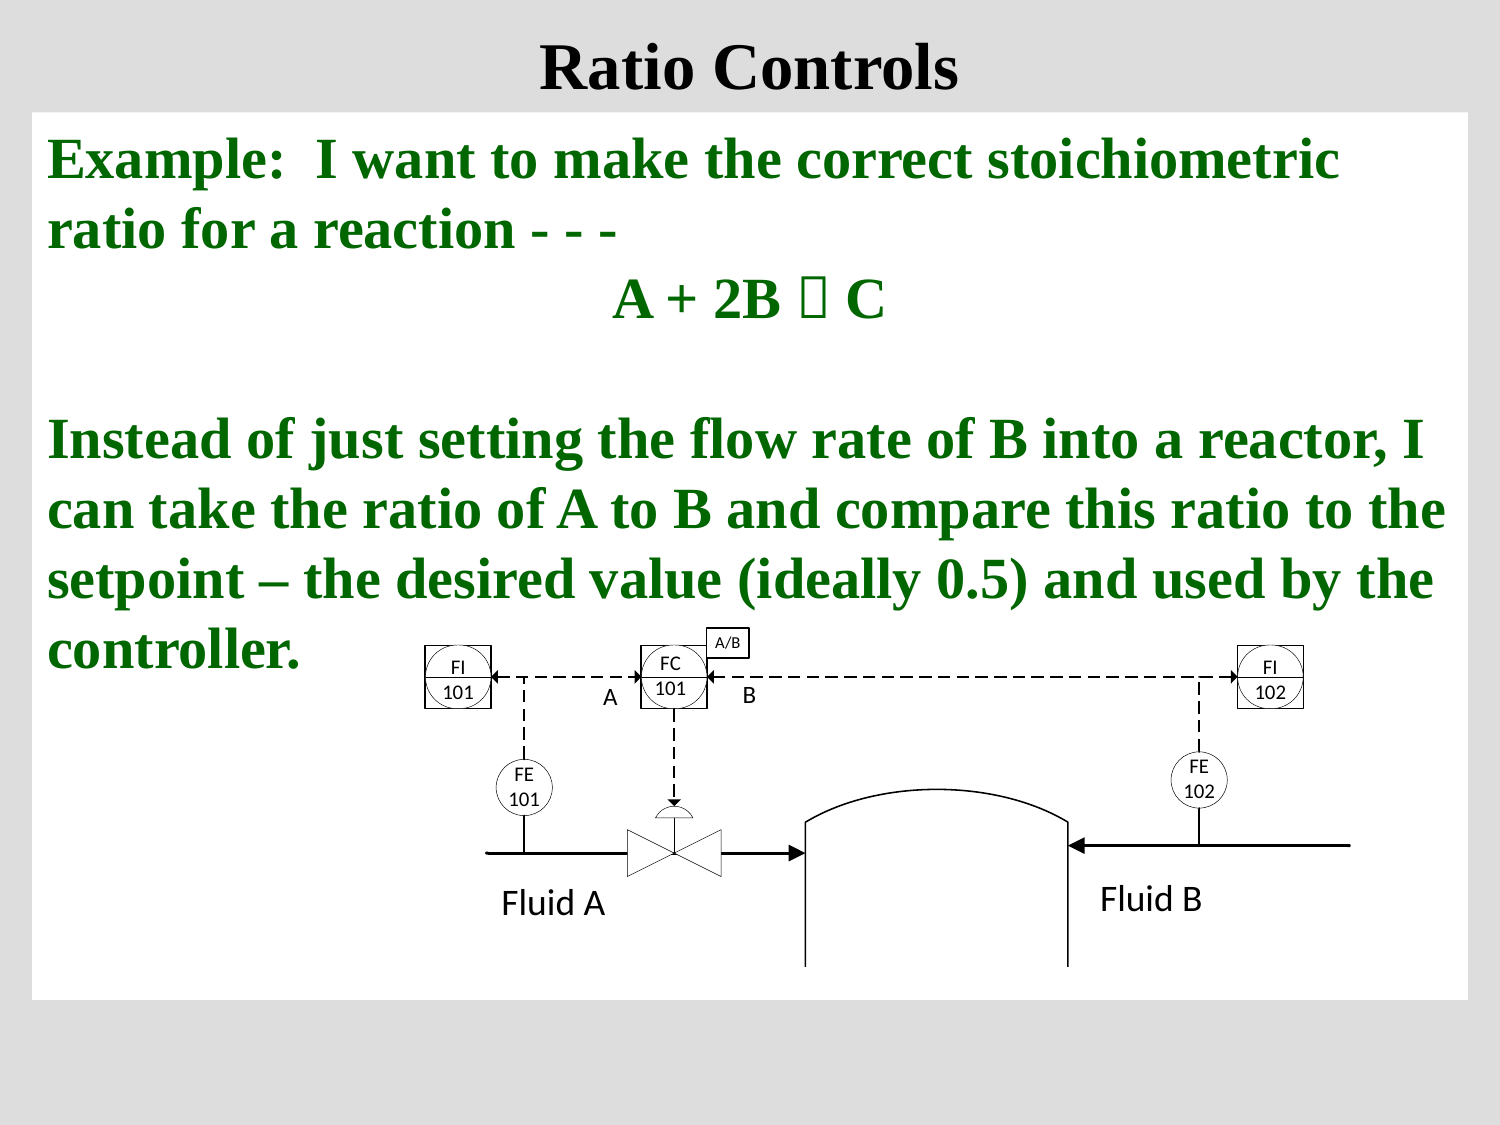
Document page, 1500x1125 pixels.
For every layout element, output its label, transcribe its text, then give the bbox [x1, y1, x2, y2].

picture [421, 624, 1500, 968]
title Ratio Controls [43, 12, 1457, 112]
subtitle Example: I want to make the correct stoichiometric ratio for a reaction - - - A + 2B  C Instead of just setting the flow rate of B into a reactor, I can take the ratio of A to B and compare this ratio to the setpoint – the desired value (ideally 0.5) and used by the controller. [32, 112, 1468, 1000]
